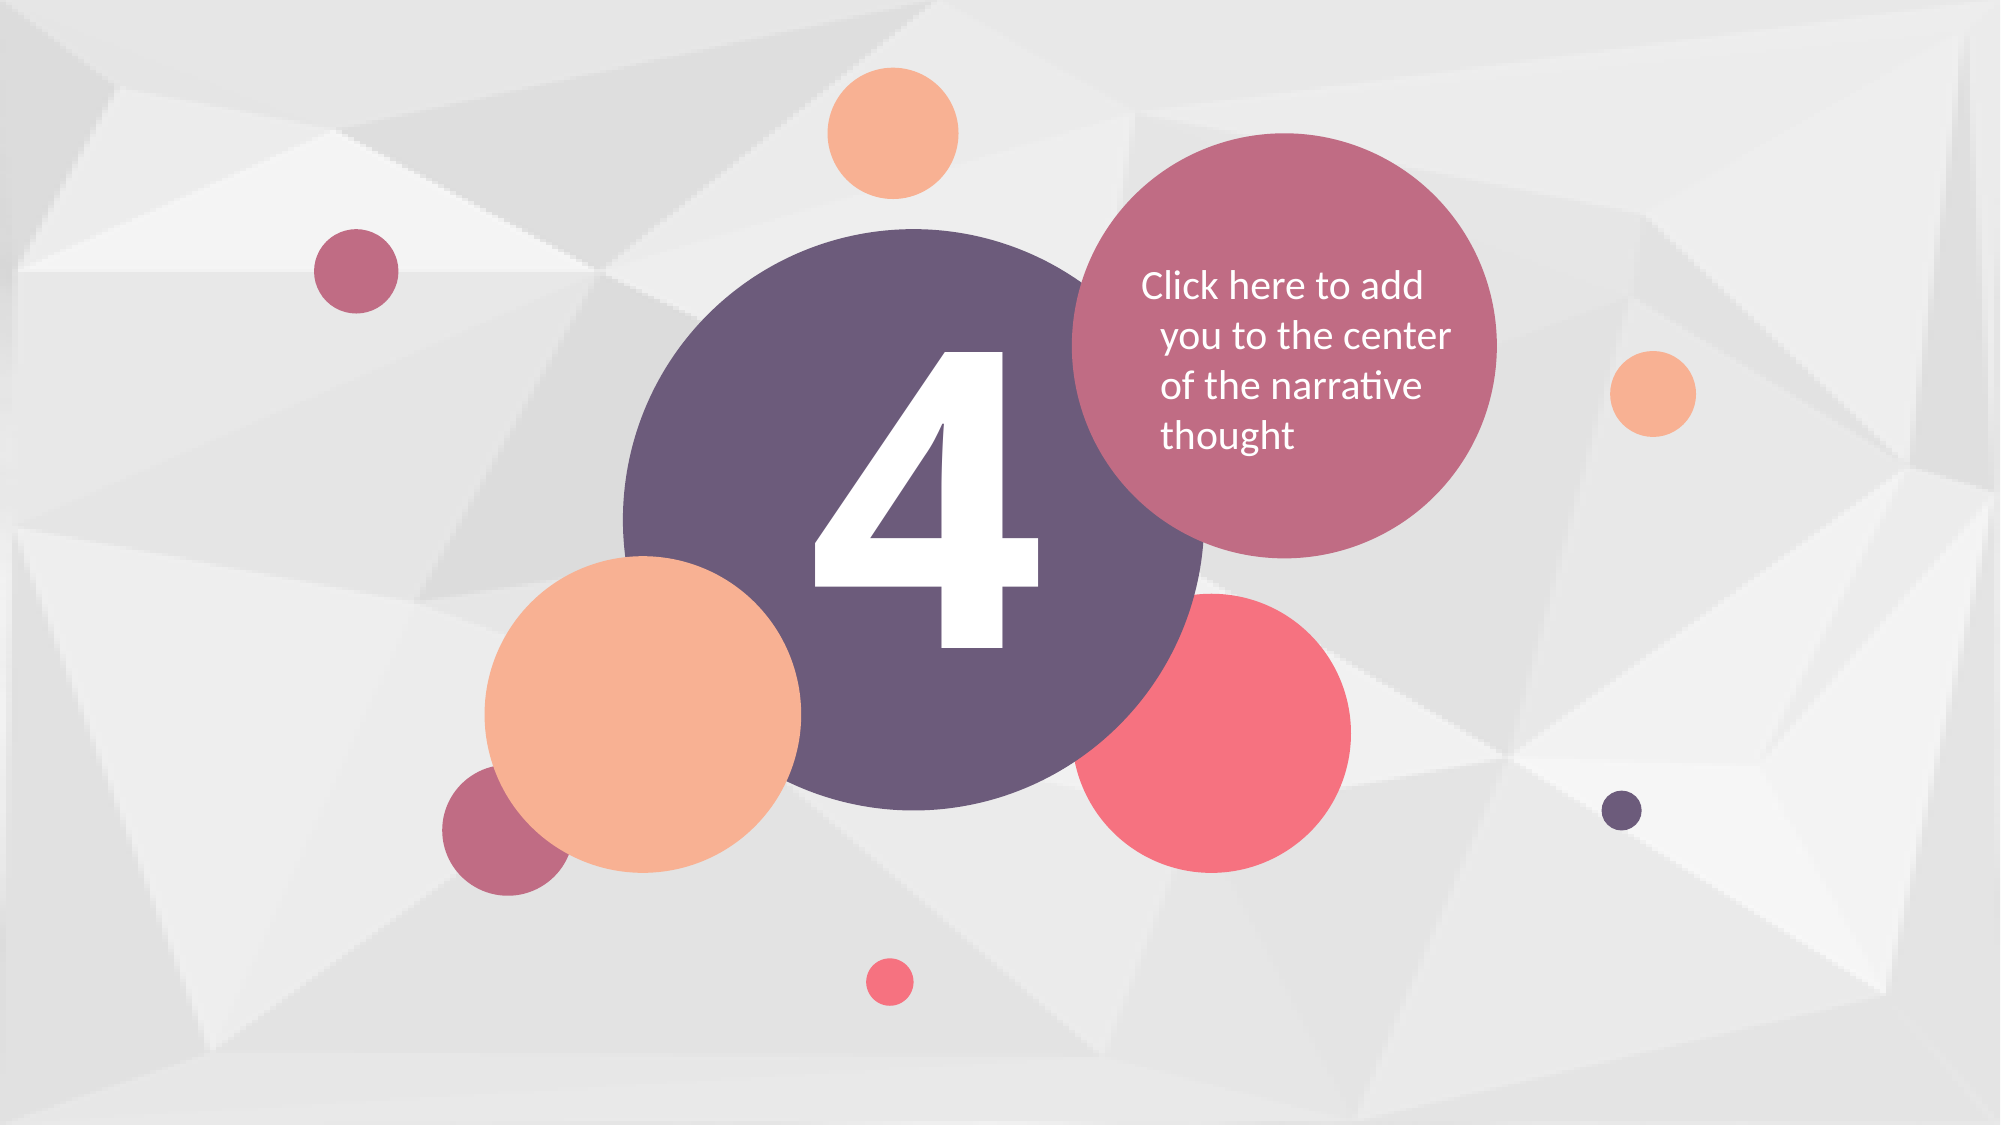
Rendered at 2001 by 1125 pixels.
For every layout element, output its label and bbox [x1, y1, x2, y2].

text_box [313, 67, 1696, 1006]
picture [0, 0, 2001, 1125]
